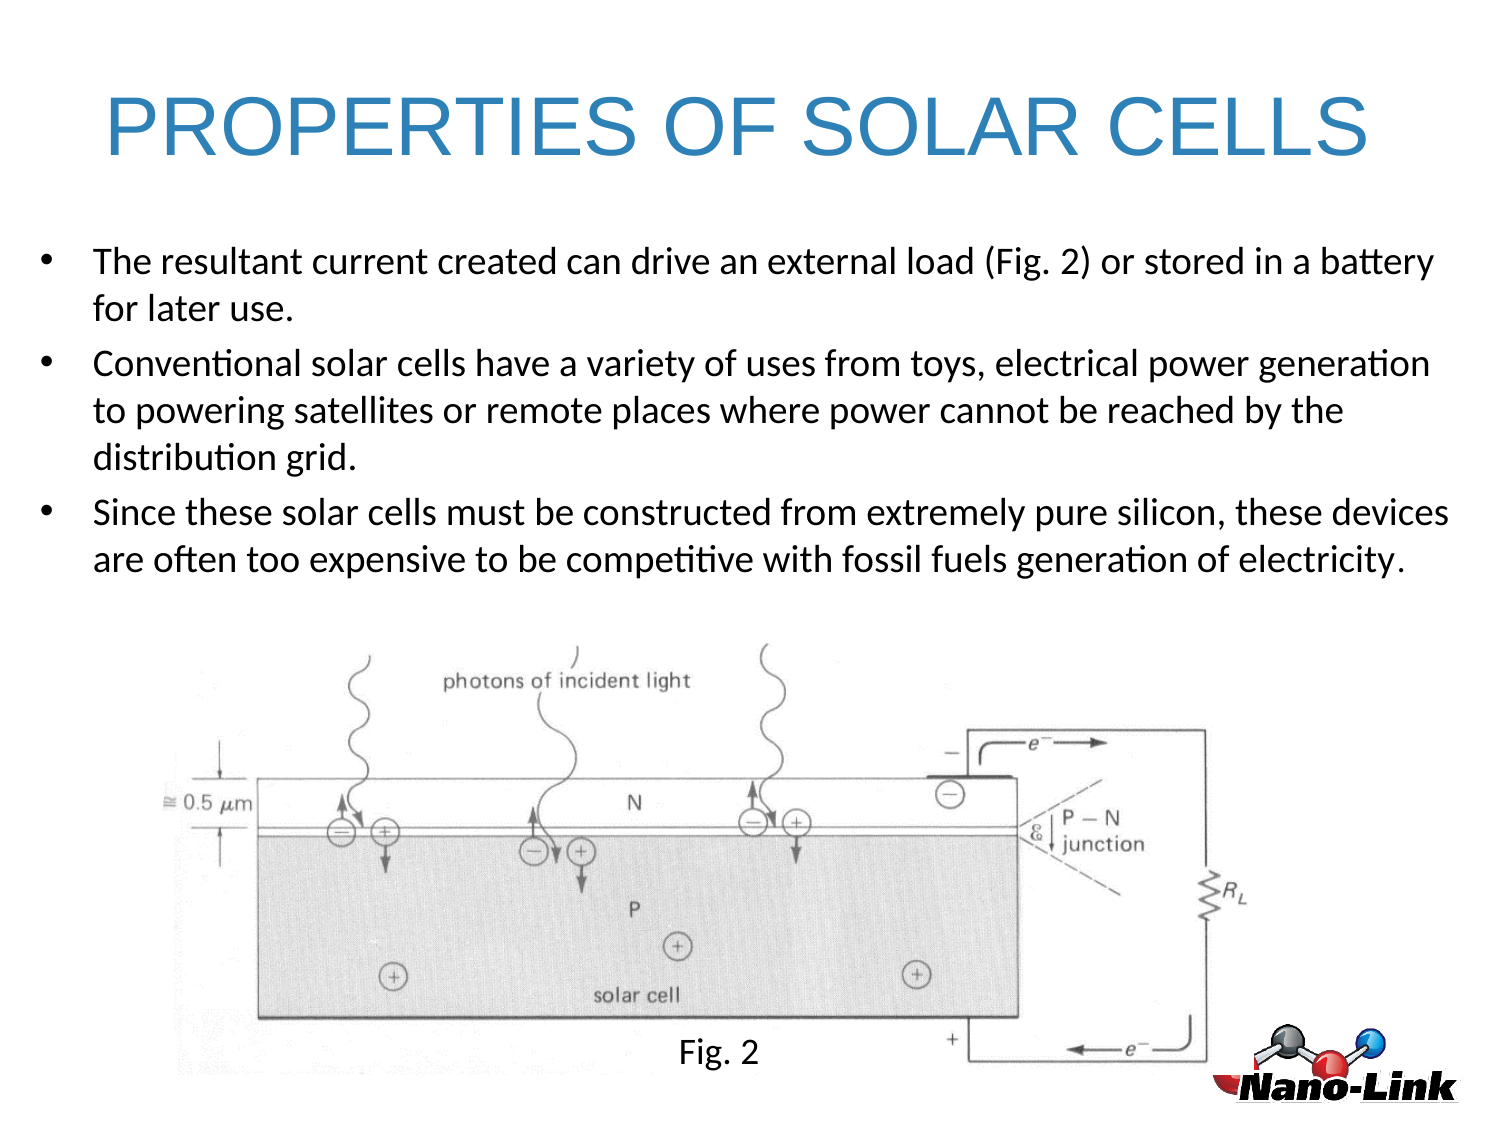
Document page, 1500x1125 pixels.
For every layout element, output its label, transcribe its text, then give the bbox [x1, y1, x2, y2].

list The resultant current created can drive an external load (Fig. 2) or stored in a battery for later use. Conventional solar cells have a variety of uses from toys, electrical power generation to powering satellites or remote places where power cannot be reached by the distribution grid. Since these solar cells must be constructed from extremely pure silicon, these devices are often too expensive to be competitive with fossil fuels generation of electricity. [24, 228, 1483, 635]
title PROPERTIES OF SOLAR CELLS [62, 27, 1413, 216]
picture [162, 639, 1463, 1103]
